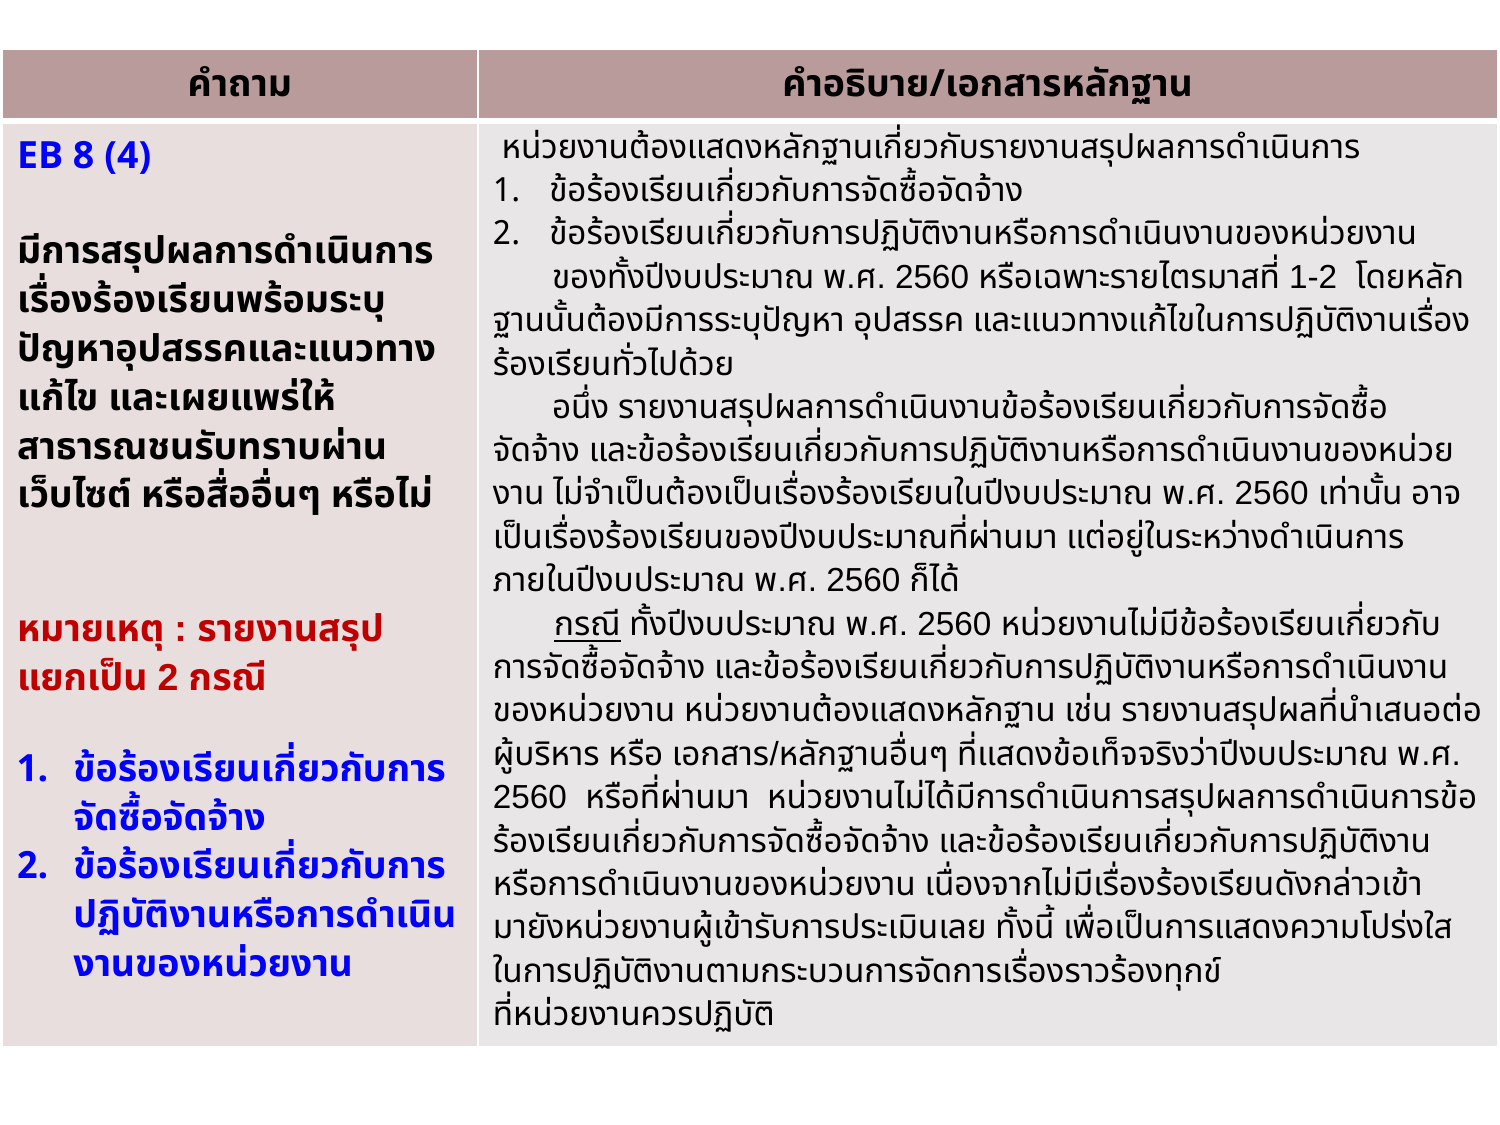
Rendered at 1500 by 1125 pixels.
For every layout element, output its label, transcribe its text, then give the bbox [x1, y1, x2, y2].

table_cell EB 8 (4) มีการสรุปผลการดำเนินการเรื่องร้องเรียนพร้อมระบุปัญหาอุปสรรคและแนวทางแก้ไข และเผยแพร่ให้สาธารณชนรับทราบผ่านเว็บไซต์ หรือสื่ออื่นๆ หรือไม่ หมายเหตุ : รายงานสรุป แยกเป็น 2 กรณี ข้อร้องเรียนเกี่ยวกับการจัดซื้อจัดจ้าง ข้อร้องเรียนเกี่ยวกับการปฏิบัติงานหรือการดำเนินงานของหน่วยงาน [3, 124, 477, 1046]
table_header คำอธิบาย/เอกสารหลักฐาน [479, 50, 1497, 118]
table_cell หน่วยงานต้องแสดงหลักฐานเกี่ยวกับรายงานสรุปผลการดำเนินการ ข้อร้องเรียนเกี่ยวกับการจัดซื้อจัดจ้าง ข้อร้องเรียนเกี่ยวกับการปฏิบัติงานหรือการดำเนินงานของหน่วยงาน ของทั้งปีงบประมาณ พ.ศ. 2560 หรือเฉพาะรายไตรมาสที่ 1-2 โดยหลักฐานนั้นต้องมีการระบุปัญหา อุปสรรค และแนวทางแก้ไขในการปฏิบัติงานเรื่องร้องเรียนทั่วไปด้วย อนึ่ง รายงานสรุปผลการดำเนินงานข้อร้องเรียนเกี่ยวกับการจัดซื้อ จัดจ้าง และข้อร้องเรียนเกี่ยวกับการปฏิบัติงานหรือการดำเนินงานของหน่วยงาน ไม่จำเป็นต้องเป็นเรื่องร้องเรียนในปีงบประมาณ พ.ศ. 2560 เท่านั้น อาจเป็นเรื่องร้องเรียนของปีงบประมาณที่ผ่านมา แต่อยู่ในระหว่างดำเนินการภายในปีงบประมาณ พ.ศ. 2560 ก็ได้ กรณี ทั้งปีงบประมาณ พ.ศ. 2560 หน่วยงานไม่มีข้อร้องเรียนเกี่ยวกับการจัดซื้อจัดจ้าง และข้อร้องเรียนเกี่ยวกับการปฏิบัติงานหรือการดำเนินงานของหน่วยงาน หน่วยงานต้องแสดงหลักฐาน เช่น รายงานสรุปผลที่นำเสนอต่อผู้บริหาร หรือ เอกสาร/หลักฐานอื่นๆ ที่แสดงข้อเท็จจริงว่าปีงบประมาณ พ.ศ. 2560 หรือที่ผ่านมา หน่วยงานไม่ได้มีการดำเนินการสรุปผลการดำเนินการข้อร้องเรียนเกี่ยวกับการจัดซื้อจัดจ้าง และข้อร้องเรียนเกี่ยวกับการปฏิบัติงานหรือการดำเนินงานของหน่วยงาน เนื่องจากไม่มีเรื่องร้องเรียนดังกล่าวเข้ามายังหน่วยงานผู้เข้ารับการประเมินเลย ทั้งนี้ เพื่อเป็นการแสดงความโปร่งใสในการปฏิบัติงานตามกระบวนการจัดการเรื่องราวร้องทุกข์ ที่หน่วยงานควรปฏิบัติ [479, 124, 1497, 1046]
table_header คำถาม [3, 50, 477, 118]
